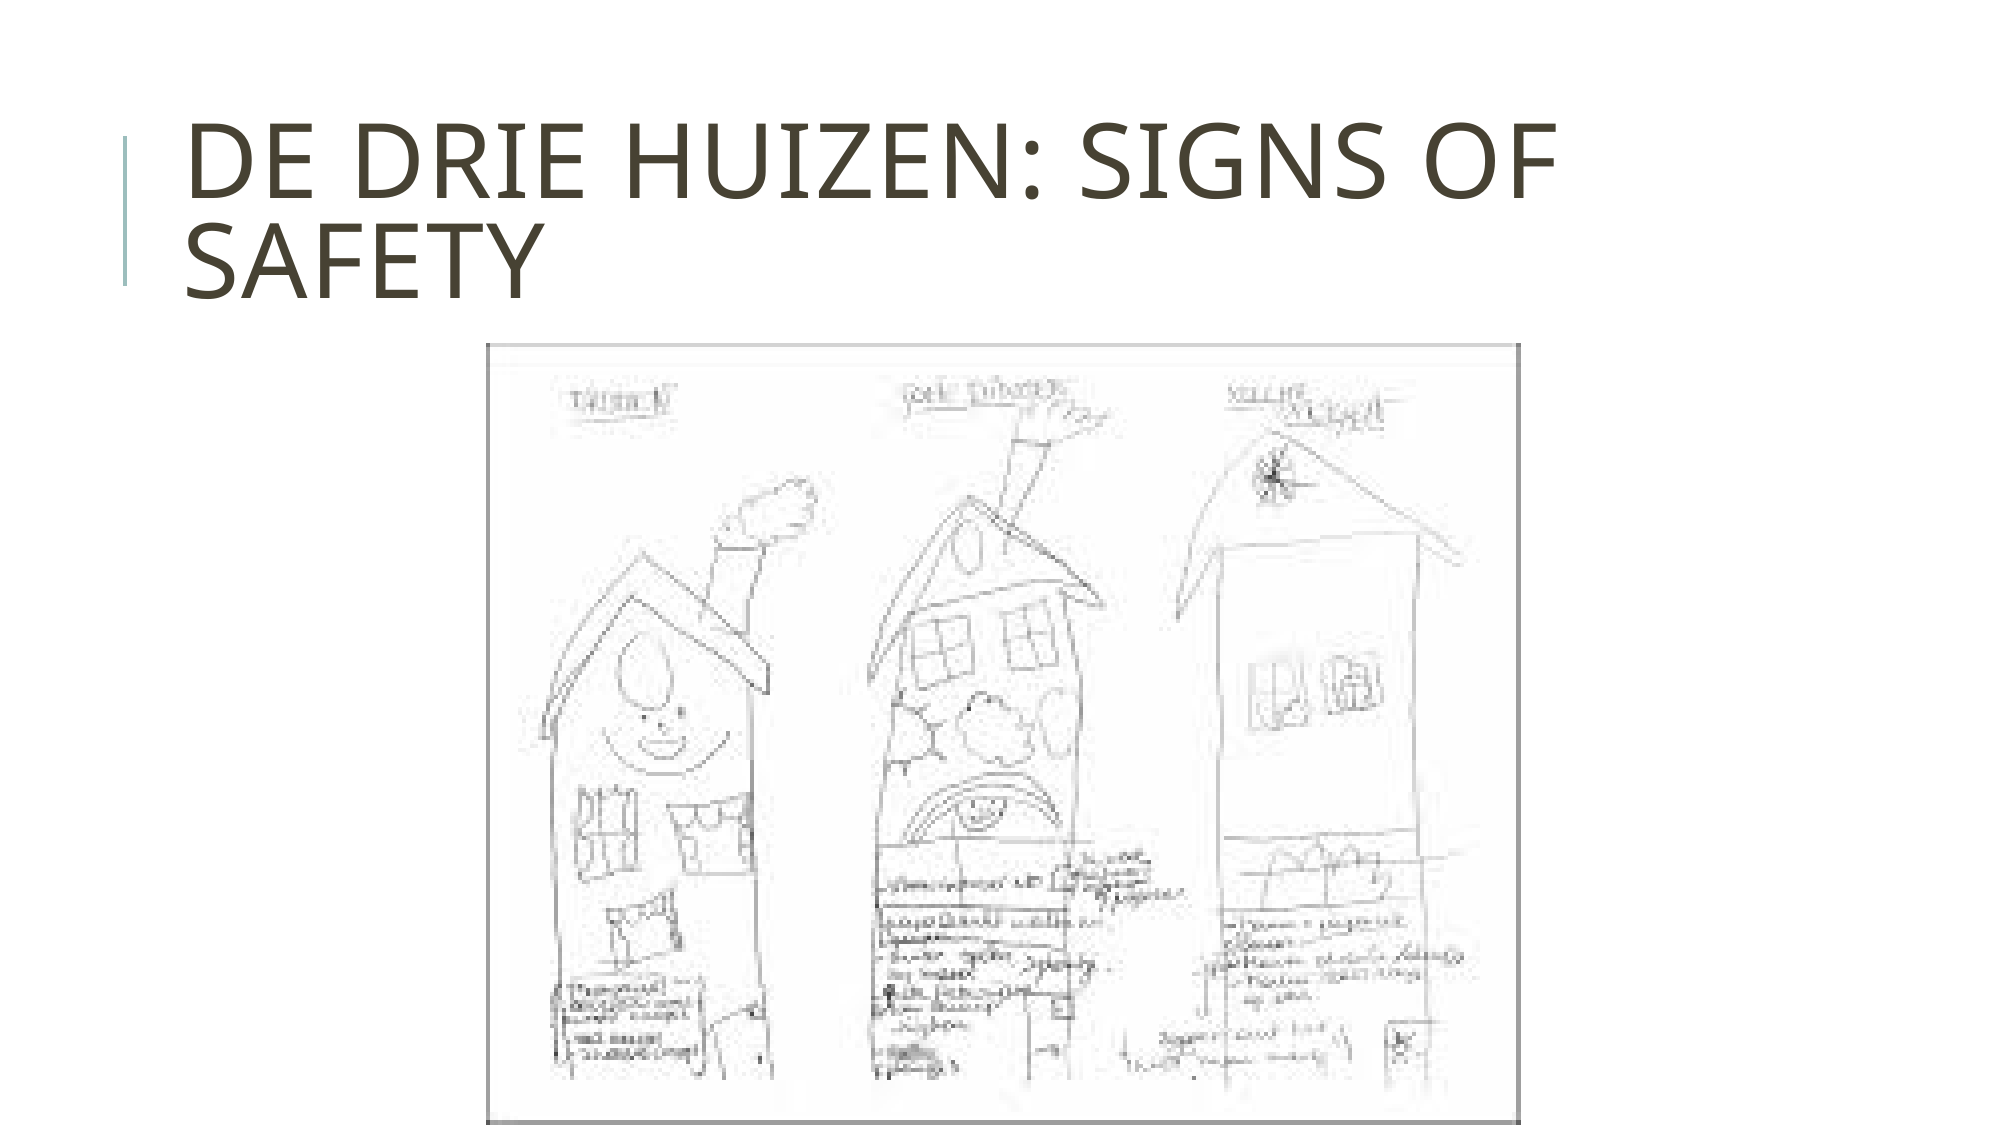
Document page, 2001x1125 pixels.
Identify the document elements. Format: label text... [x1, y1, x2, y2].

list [486, 343, 1521, 1125]
title De drie huizen: signs of safety [168, 96, 1763, 342]
